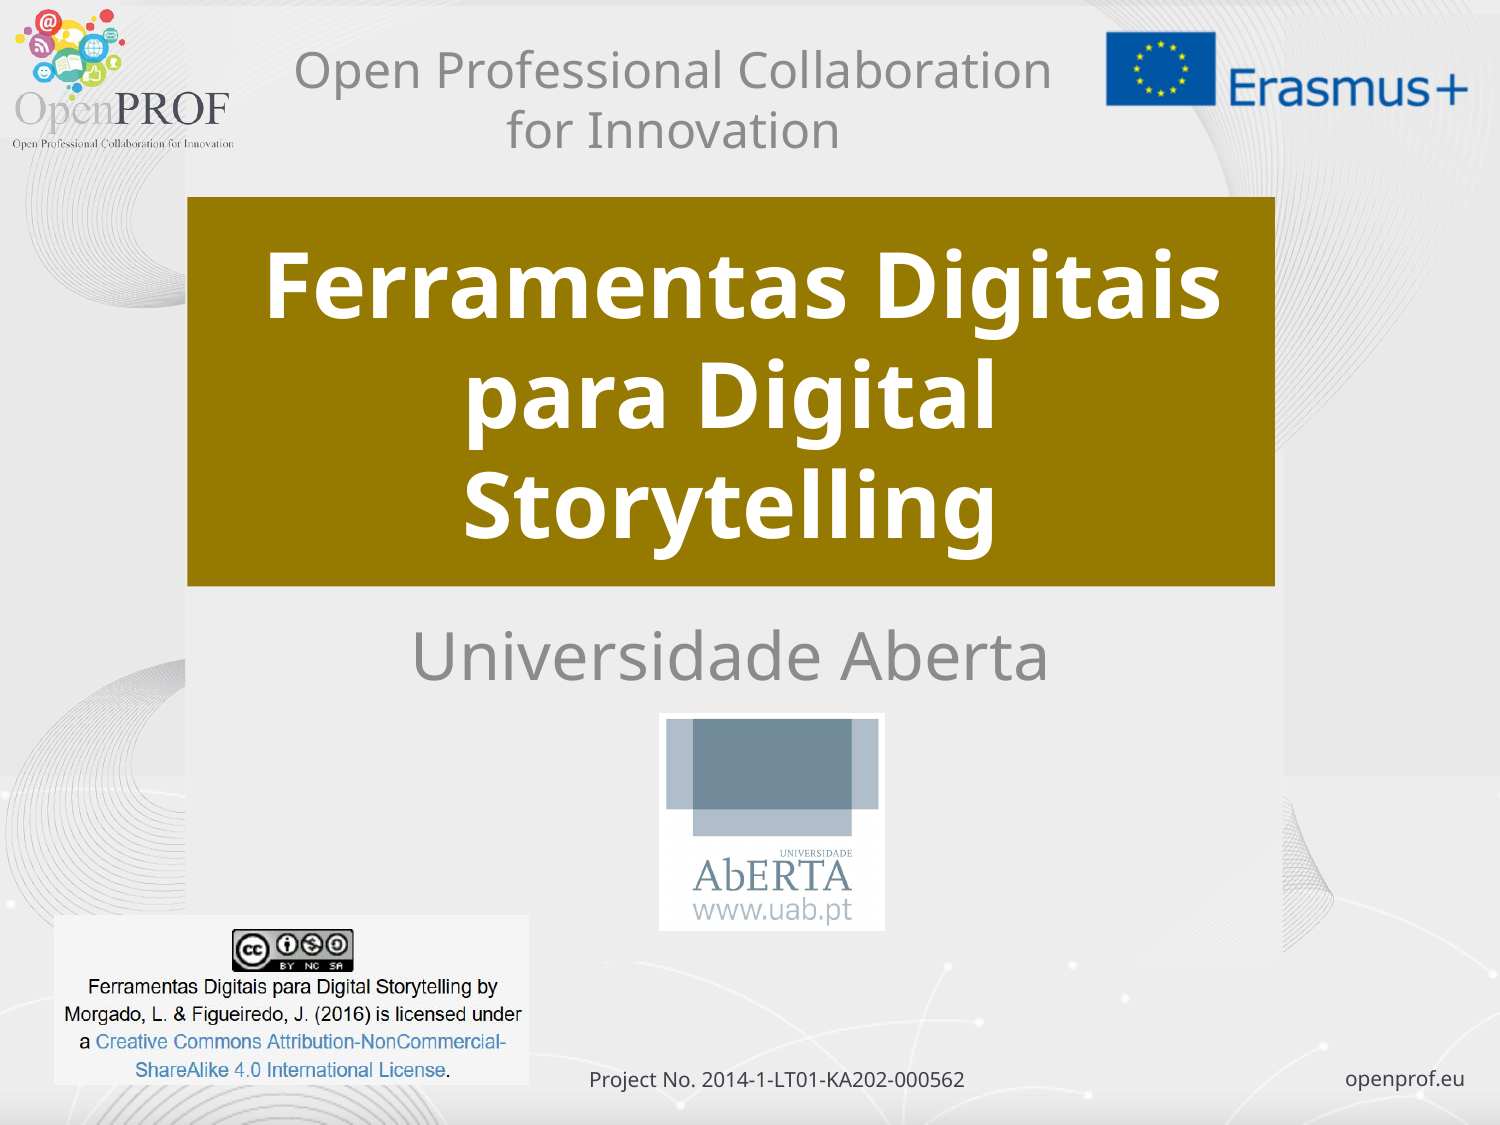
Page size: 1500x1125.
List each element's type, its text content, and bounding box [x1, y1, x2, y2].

text_box Open Professional Collaboration for Innovation [251, 31, 1110, 156]
picture [0, 0, 1500, 1125]
title Ferramentas Digitais para Digital Storytelling [187, 197, 1275, 587]
subtitle Universidade Aberta [187, 605, 1275, 951]
